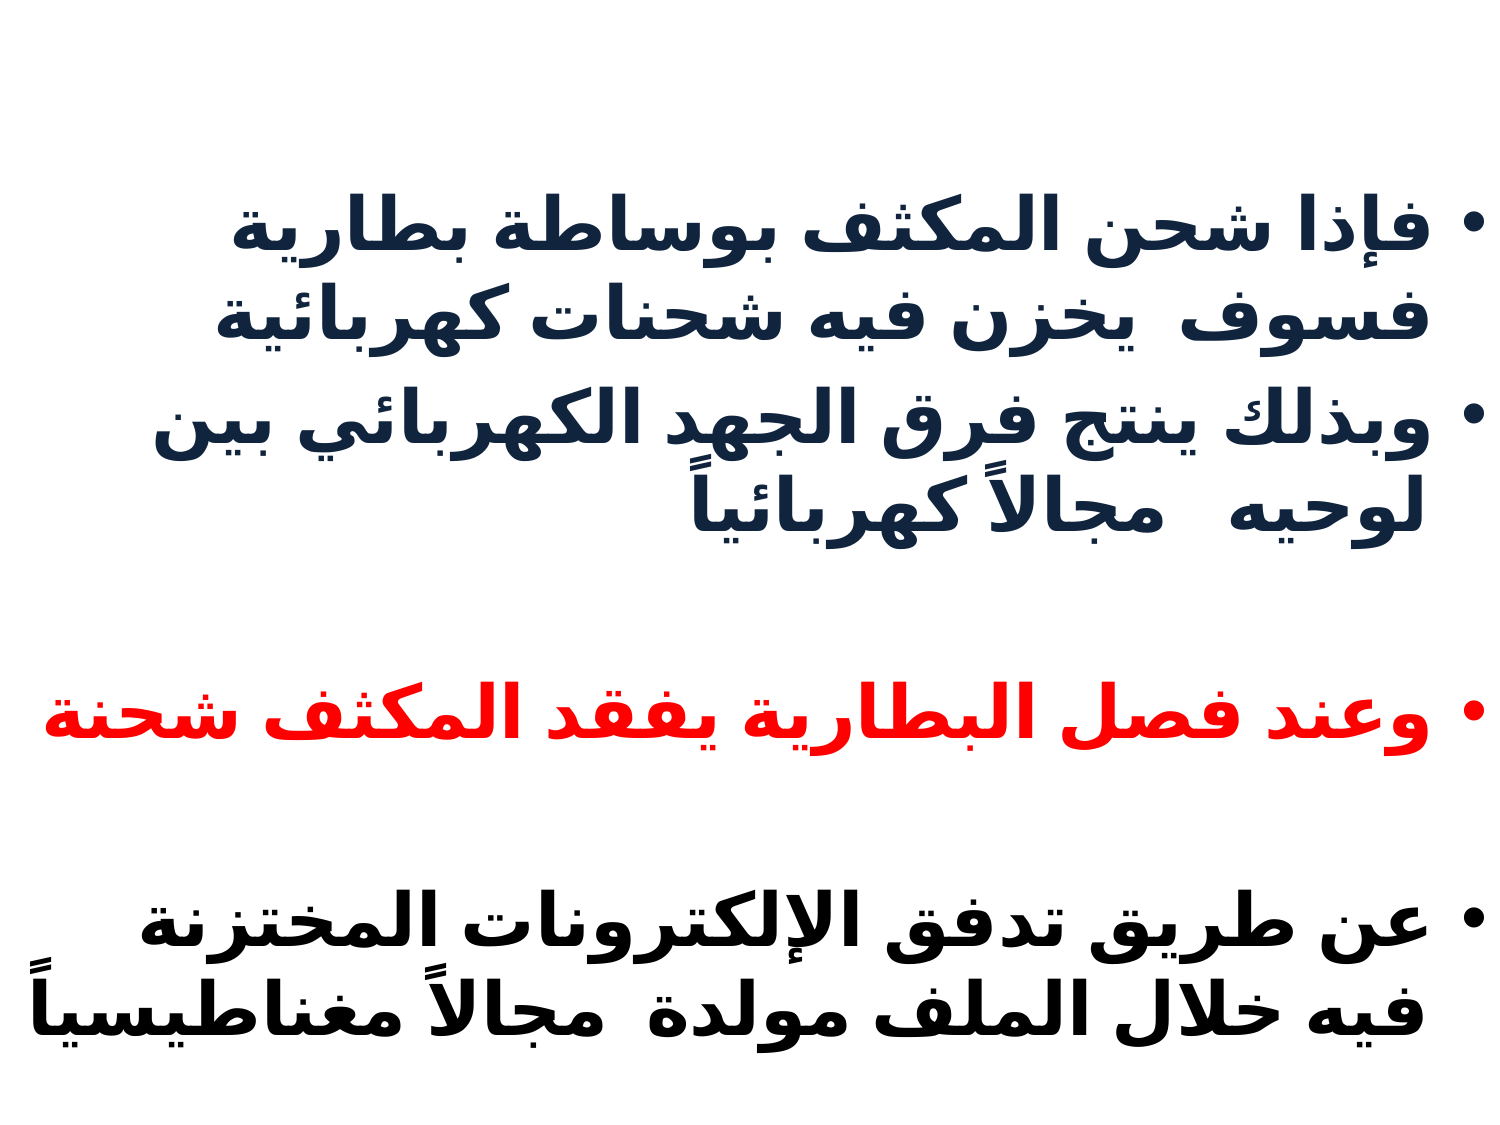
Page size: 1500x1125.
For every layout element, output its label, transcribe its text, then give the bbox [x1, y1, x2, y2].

list فإذا شحن المكثف بوساطة بطارية فسوف يخزن فيه شحنات كهربائية وبذلك ينتج فرق الجهد الكهربائي بين لوحيه مجالاً كهربائياً وعند فصل البطارية يفقد المكثف شحنة عن طريق تدفق الإلكترونات المختزنة فيه خلال الملف مولدة مجالاً مغناطيسياً [0, 0, 1500, 1125]
